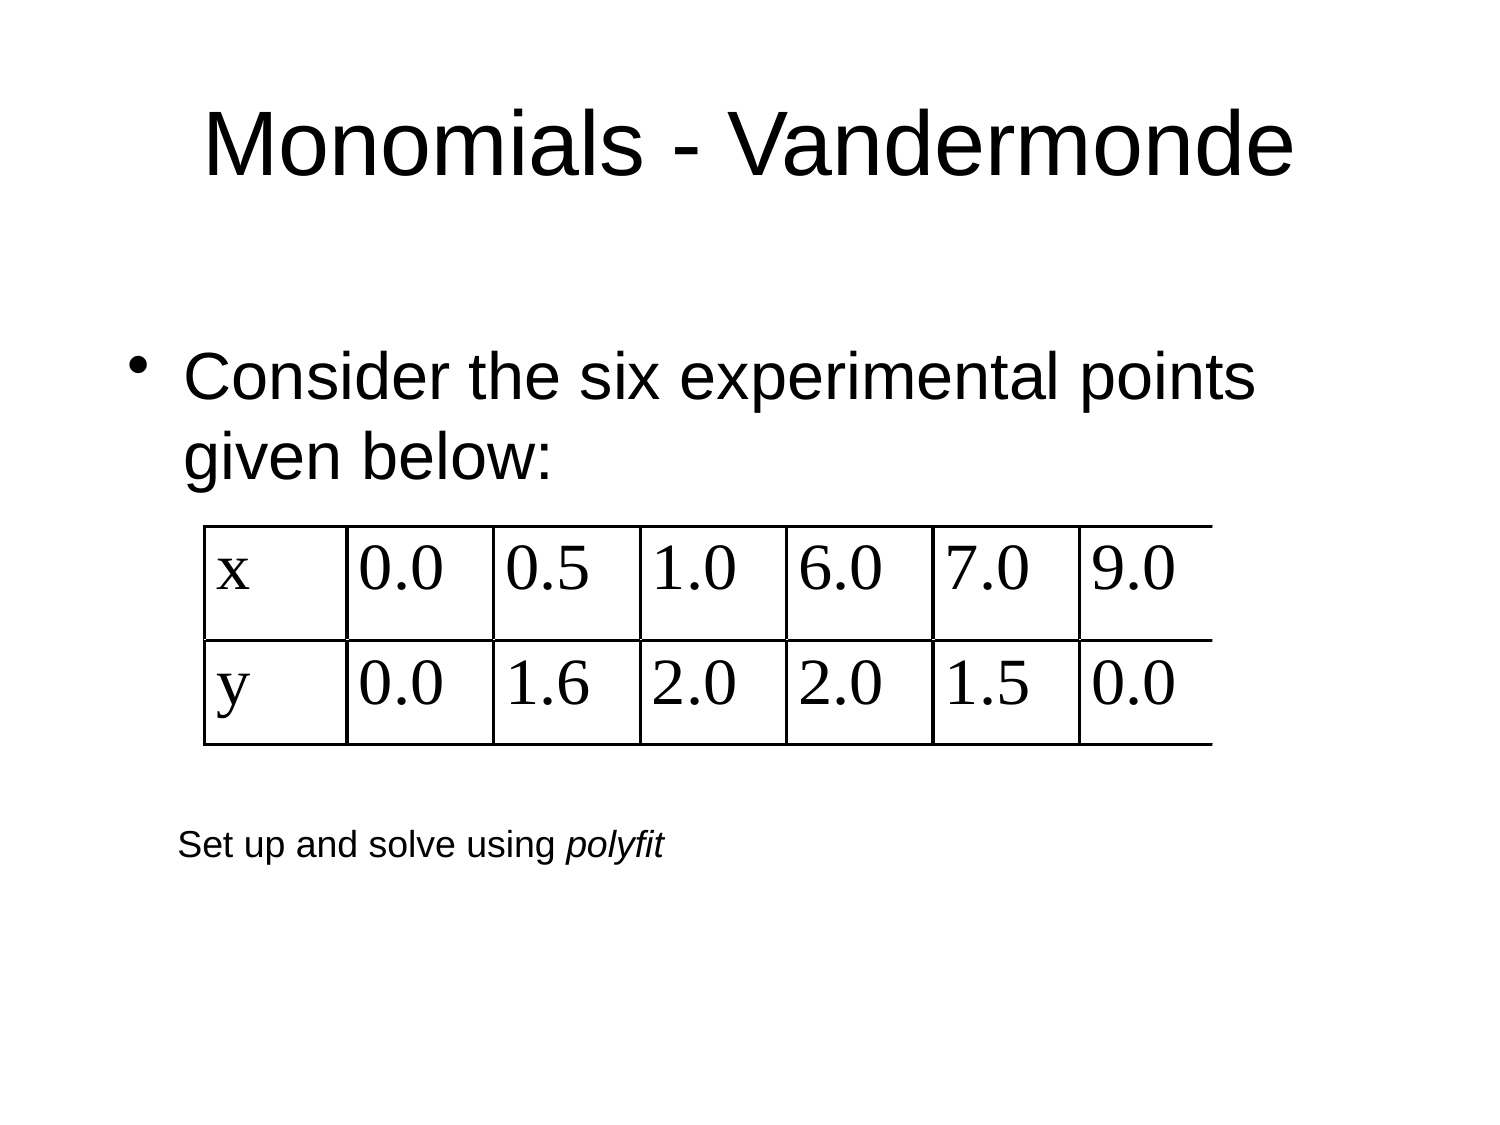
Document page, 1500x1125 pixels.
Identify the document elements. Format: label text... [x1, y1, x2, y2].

text_box Set up and solve using polyfit [162, 812, 1238, 873]
title Monomials - Vandermonde [74, 44, 1426, 233]
list Consider the six experimental points given below: [112, 324, 1388, 526]
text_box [187, 524, 1213, 778]
